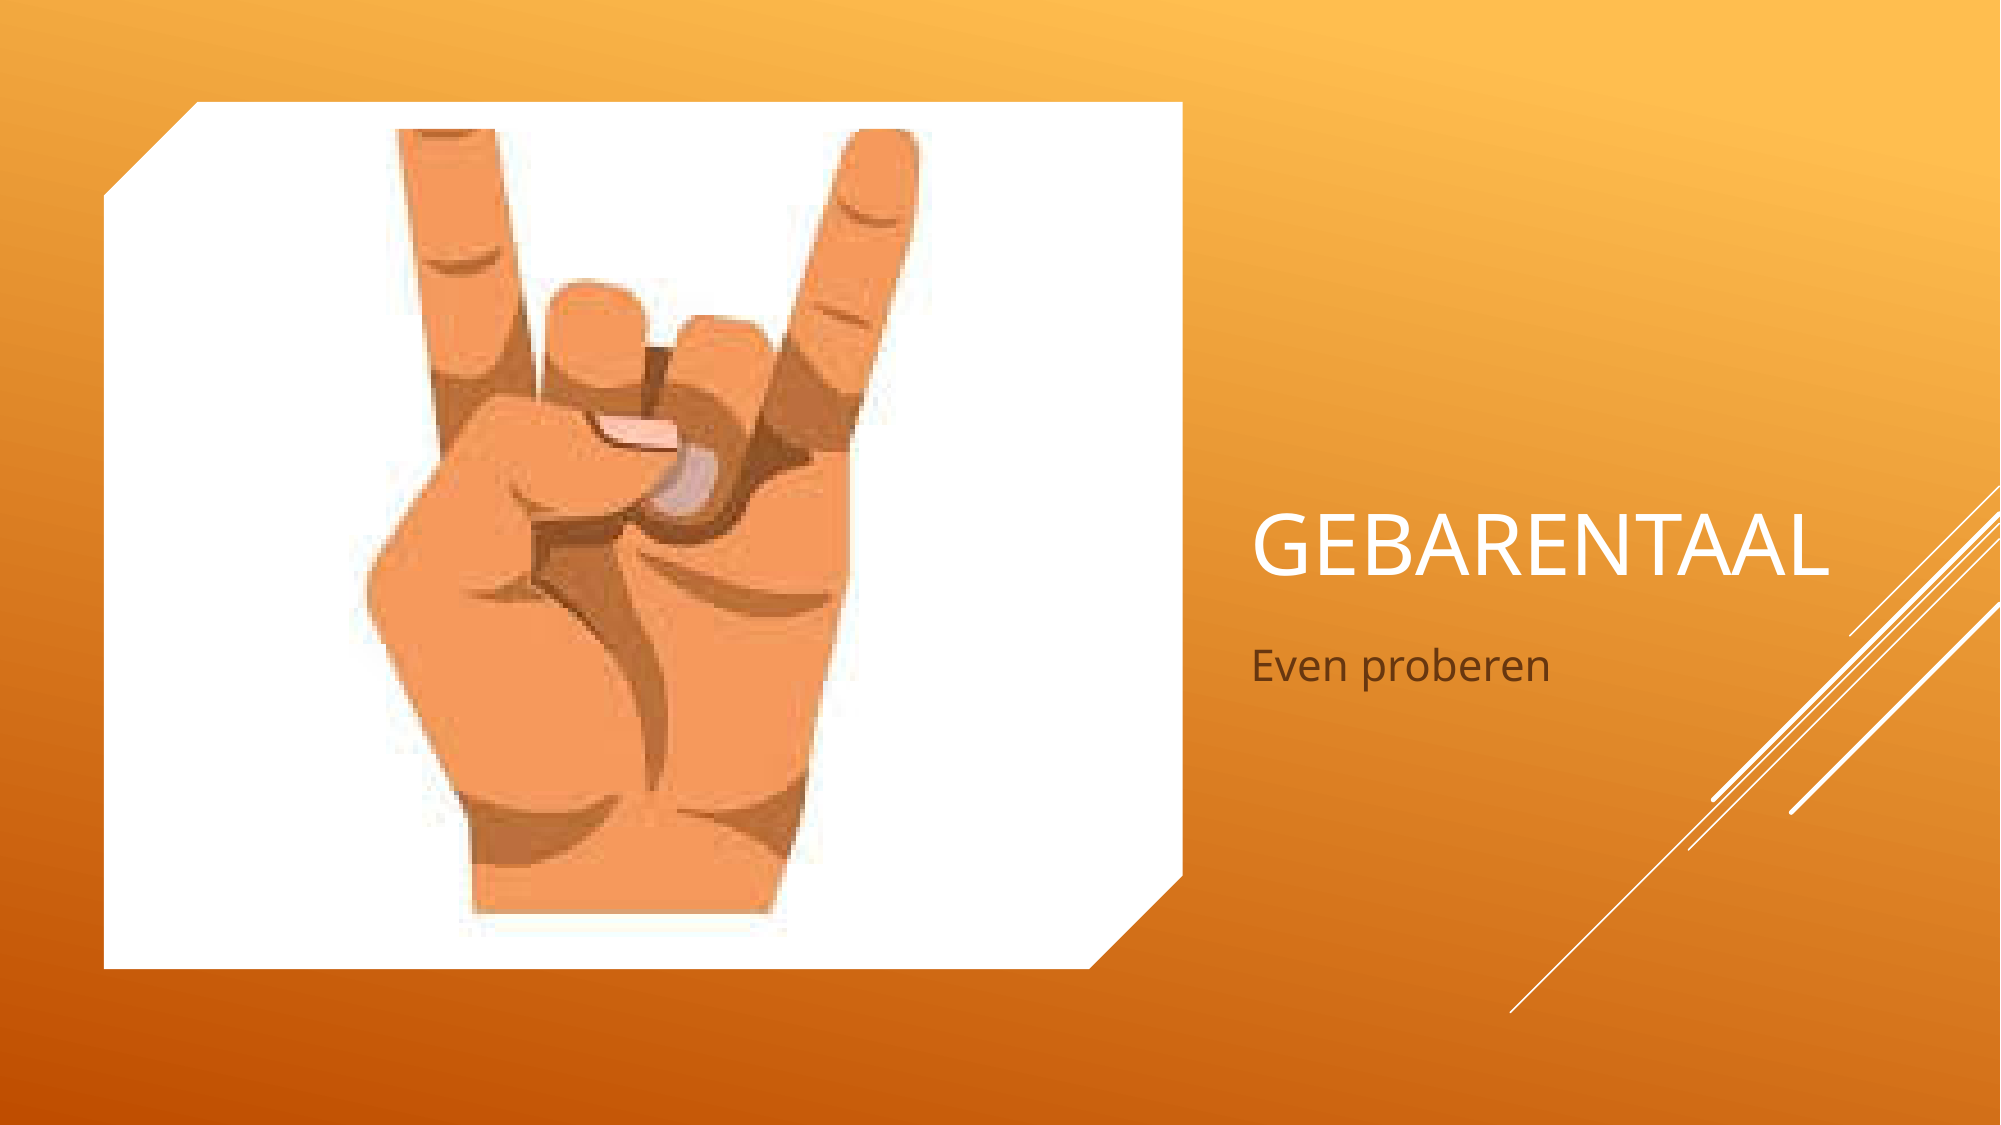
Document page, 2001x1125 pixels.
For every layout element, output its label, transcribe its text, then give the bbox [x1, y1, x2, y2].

picture [130, 128, 1156, 943]
title Gebarentaal [1235, 103, 1888, 600]
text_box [1510, 485, 2000, 1013]
text_box [102, 167, 1117, 971]
text_box [0, 0, 2000, 1125]
subtitle Even proberen [1235, 630, 1510, 888]
text_box [169, 100, 1184, 904]
